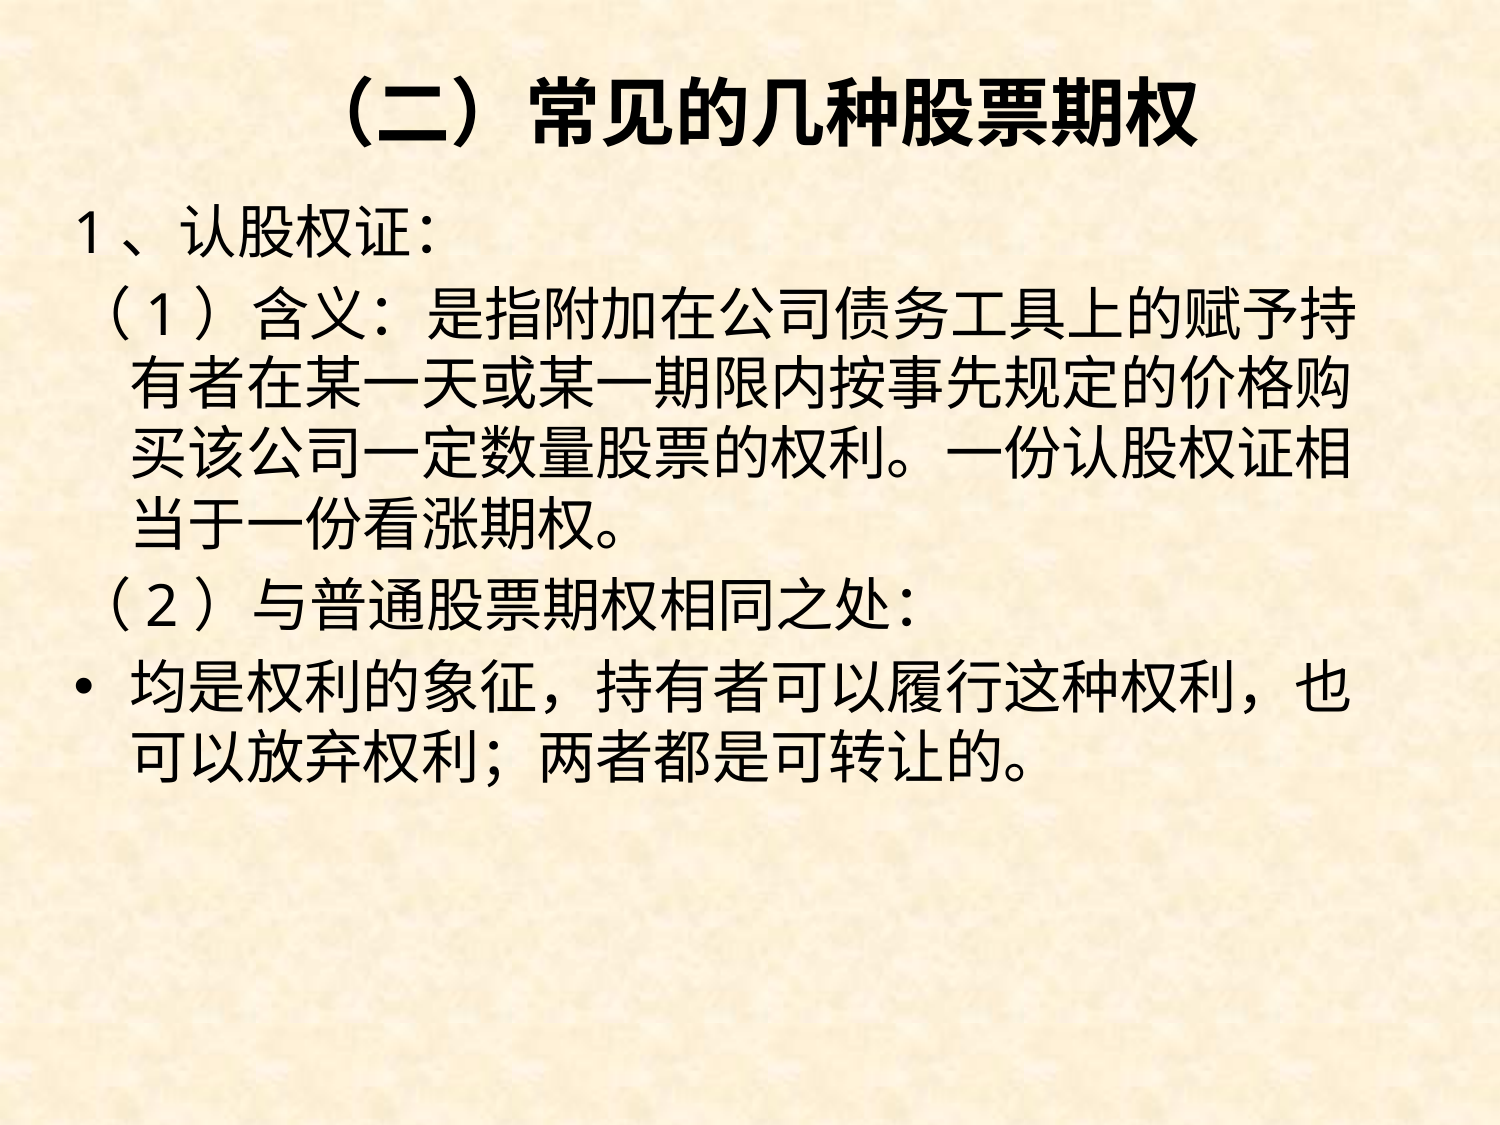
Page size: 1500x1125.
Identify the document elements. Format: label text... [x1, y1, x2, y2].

title （二）常见的几种股票期权 [75, 45, 1425, 176]
picture [0, 0, 1500, 1125]
list 1、认股权证： （1）含义：是指附加在公司债务工具上的赋予持有者在某一天或某一期限内按事先规定的价格购买该公司一定数量股票的权利。一份认股权证相当于一份看涨期权。 （2）与普通股票期权相同之处： 均是权利的象征，持有者可以履行这种权利，也可以放弃权利；两者都是可转让的。 [58, 187, 1425, 1067]
